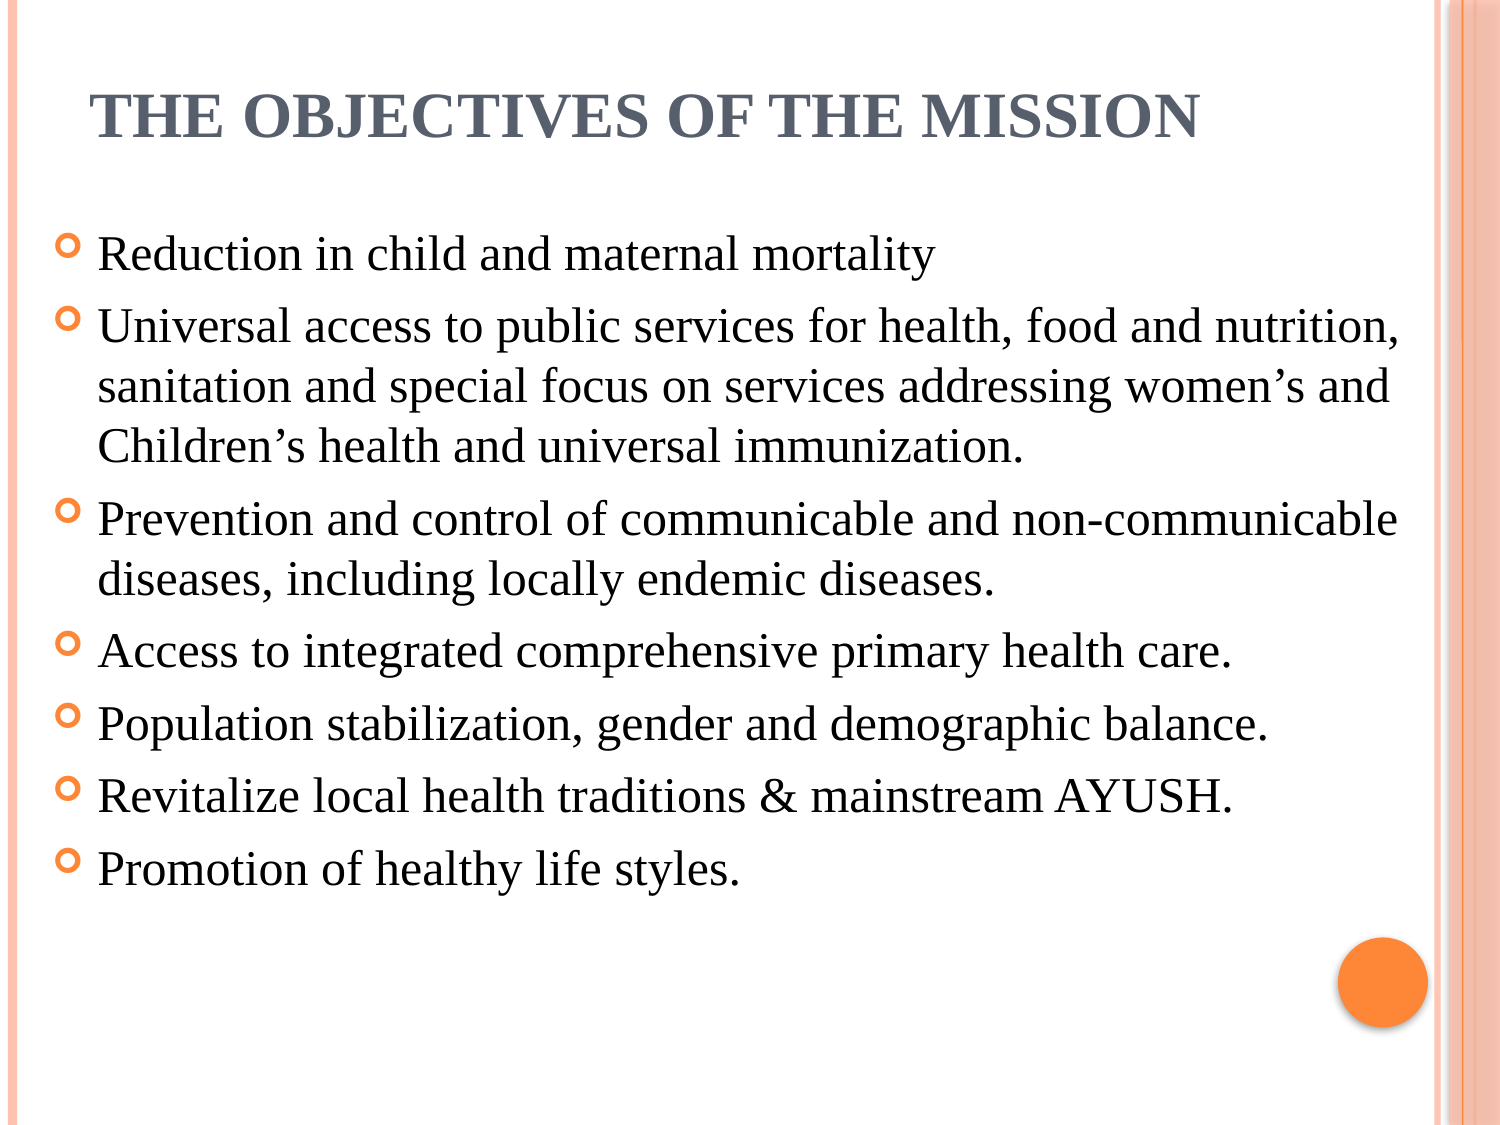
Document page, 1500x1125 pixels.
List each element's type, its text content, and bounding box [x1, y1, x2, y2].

list Reduction in child and maternal mortality Universal access to public services for health, food and nutrition, sanitation and special focus on services addressing women’s and Children’s health and universal immunization. Prevention and control of communicable and non-communicable diseases, including locally endemic diseases. Access to integrated comprehensive primary health care. Population stabilization, gender and demographic balance. Revitalize local health traditions & mainstream AYUSH. Promotion of healthy life styles. [37, 213, 1438, 1075]
title The Objectives of the Mission [75, 45, 1300, 213]
